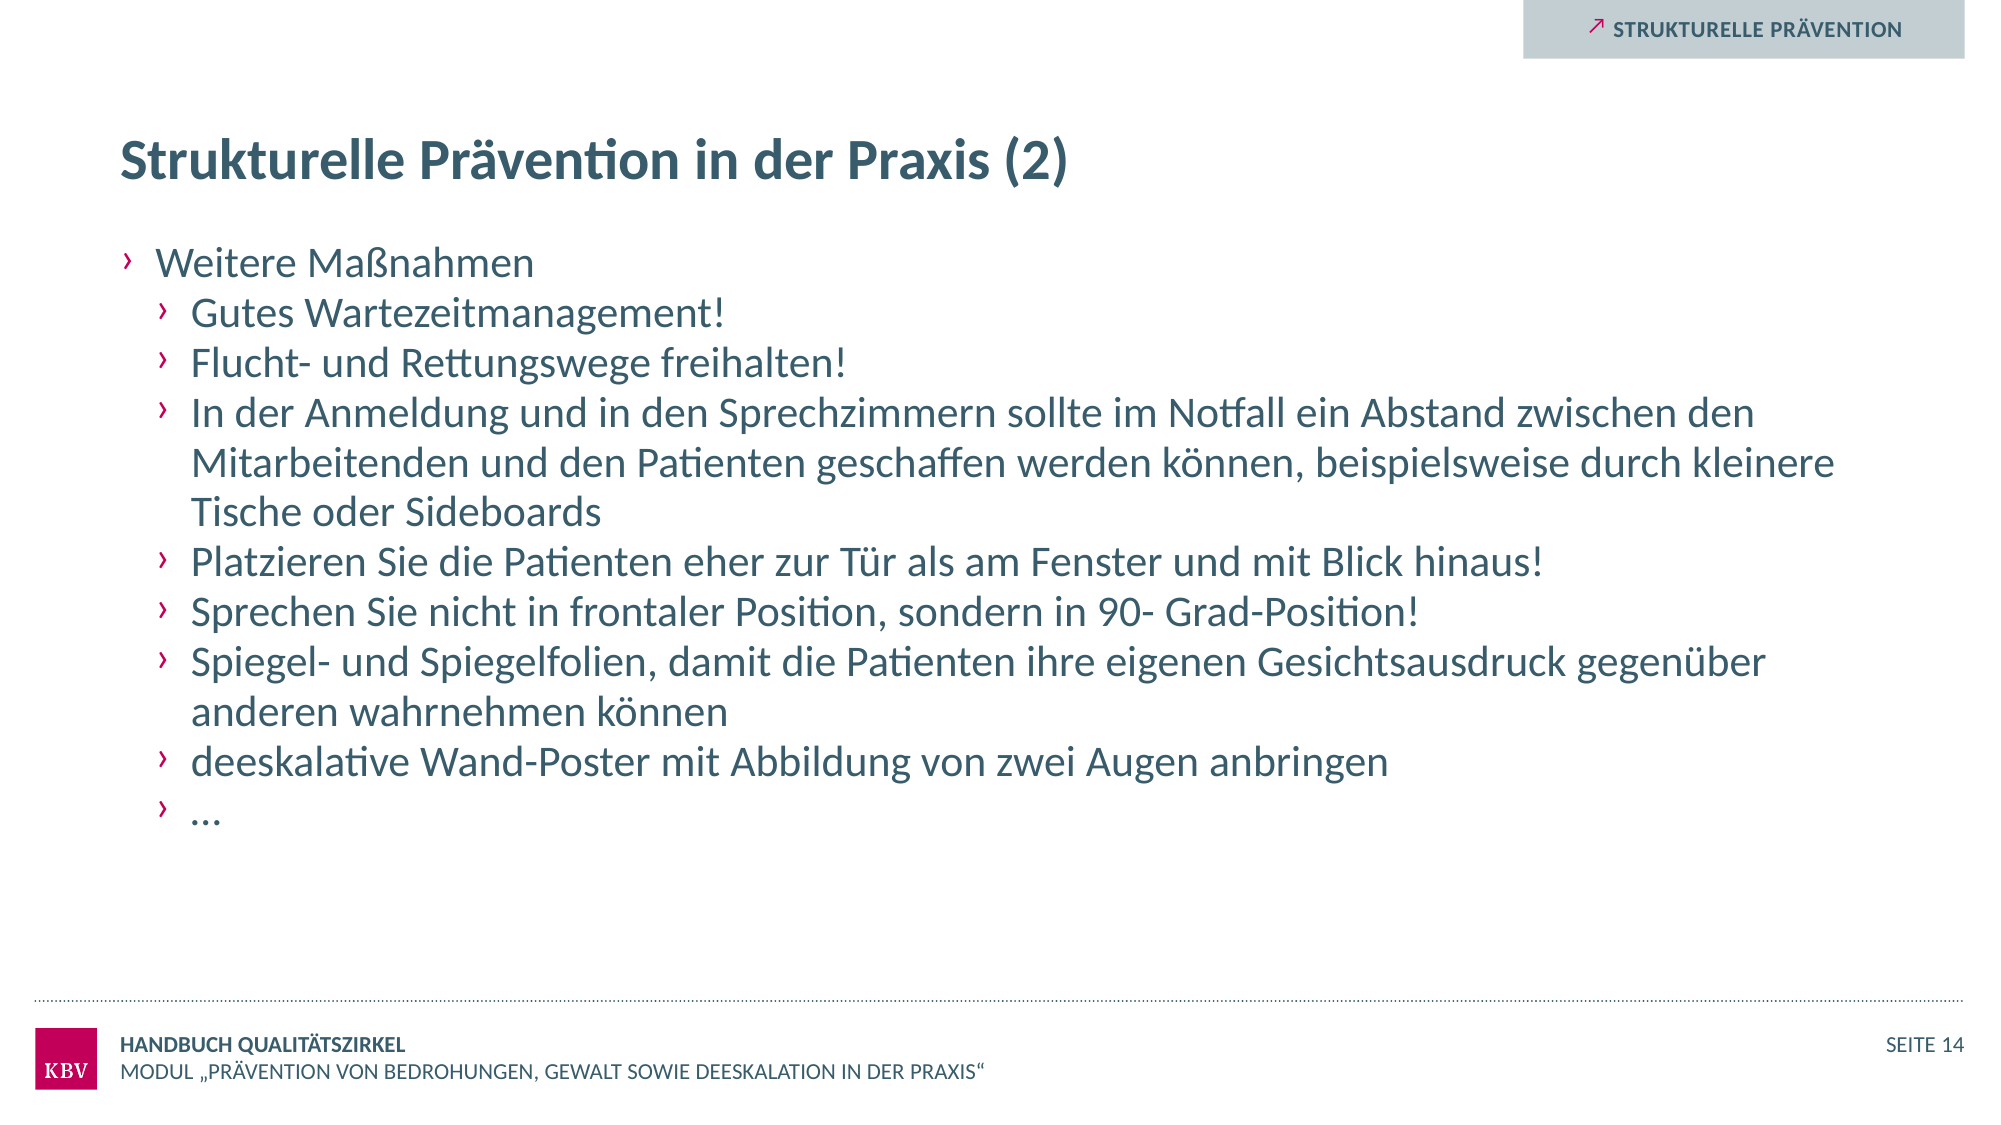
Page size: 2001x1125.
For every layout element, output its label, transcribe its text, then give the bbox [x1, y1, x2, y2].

list Weitere Maßnahmen Gutes Wartezeitmanagement! Flucht- und Rettungswege freihalten! In der Anmeldung und in den Sprechzimmern sollte im Notfall ein Abstand zwischen den Mitarbeitenden und den Patienten geschaffen werden können, beispielsweise durch kleinere Tische oder Sideboards Platzieren Sie die Patienten eher zur Tür als am Fenster und mit Blick hinaus! Sprechen Sie nicht in frontaler Position, sondern in 90- Grad-Position! Spiegel- und Spiegelfolien, damit die Patienten ihre eigenen Gesichtsausdruck gegenüber anderen wahrnehmen können deeskalative Wand-Poster mit Abbildung von zwei Augen anbringen … [120, 237, 1880, 945]
slide_number Modul „Prävention von Bedrohungen, Gewalt sowie Deeskalation in der Praxis“ [120, 1057, 1668, 1084]
title Strukturelle Prävention in der Praxis (2) [120, 129, 1880, 201]
footer Handbuch Qualitätszirkel [120, 1030, 1668, 1057]
slide_number Seite 14 [1787, 1030, 1965, 1057]
list Strukturelle Prävention [1523, 0, 1965, 59]
